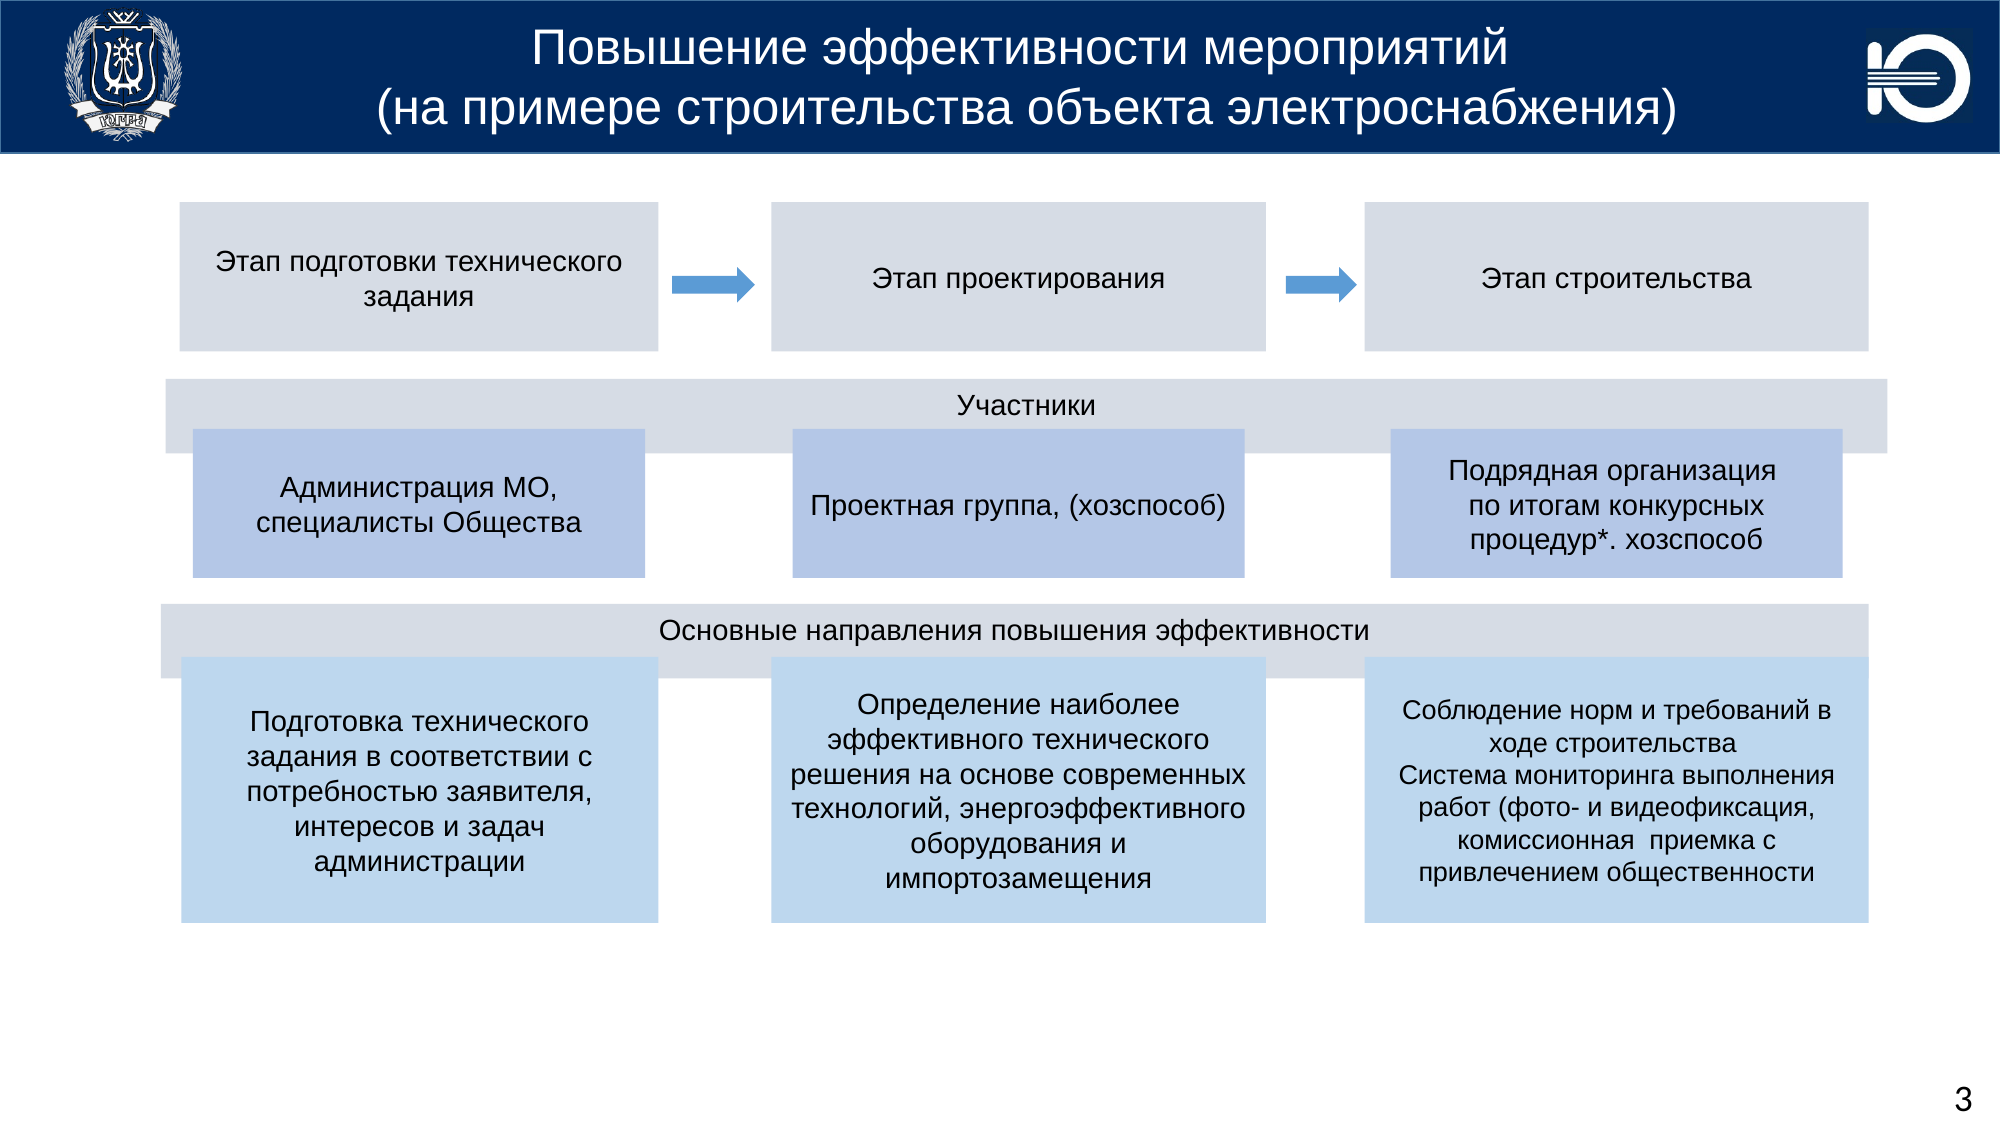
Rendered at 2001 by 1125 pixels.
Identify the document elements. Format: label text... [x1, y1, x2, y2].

text_box 3 [1926, 1069, 2000, 1123]
picture [60, 4, 185, 146]
text_box [0, 0, 2000, 154]
text_box Повышение эффективности мероприятий (на примере строительства объекта электроснабжения) [264, 6, 1791, 142]
picture [1866, 28, 1973, 123]
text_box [160, 202, 1888, 923]
